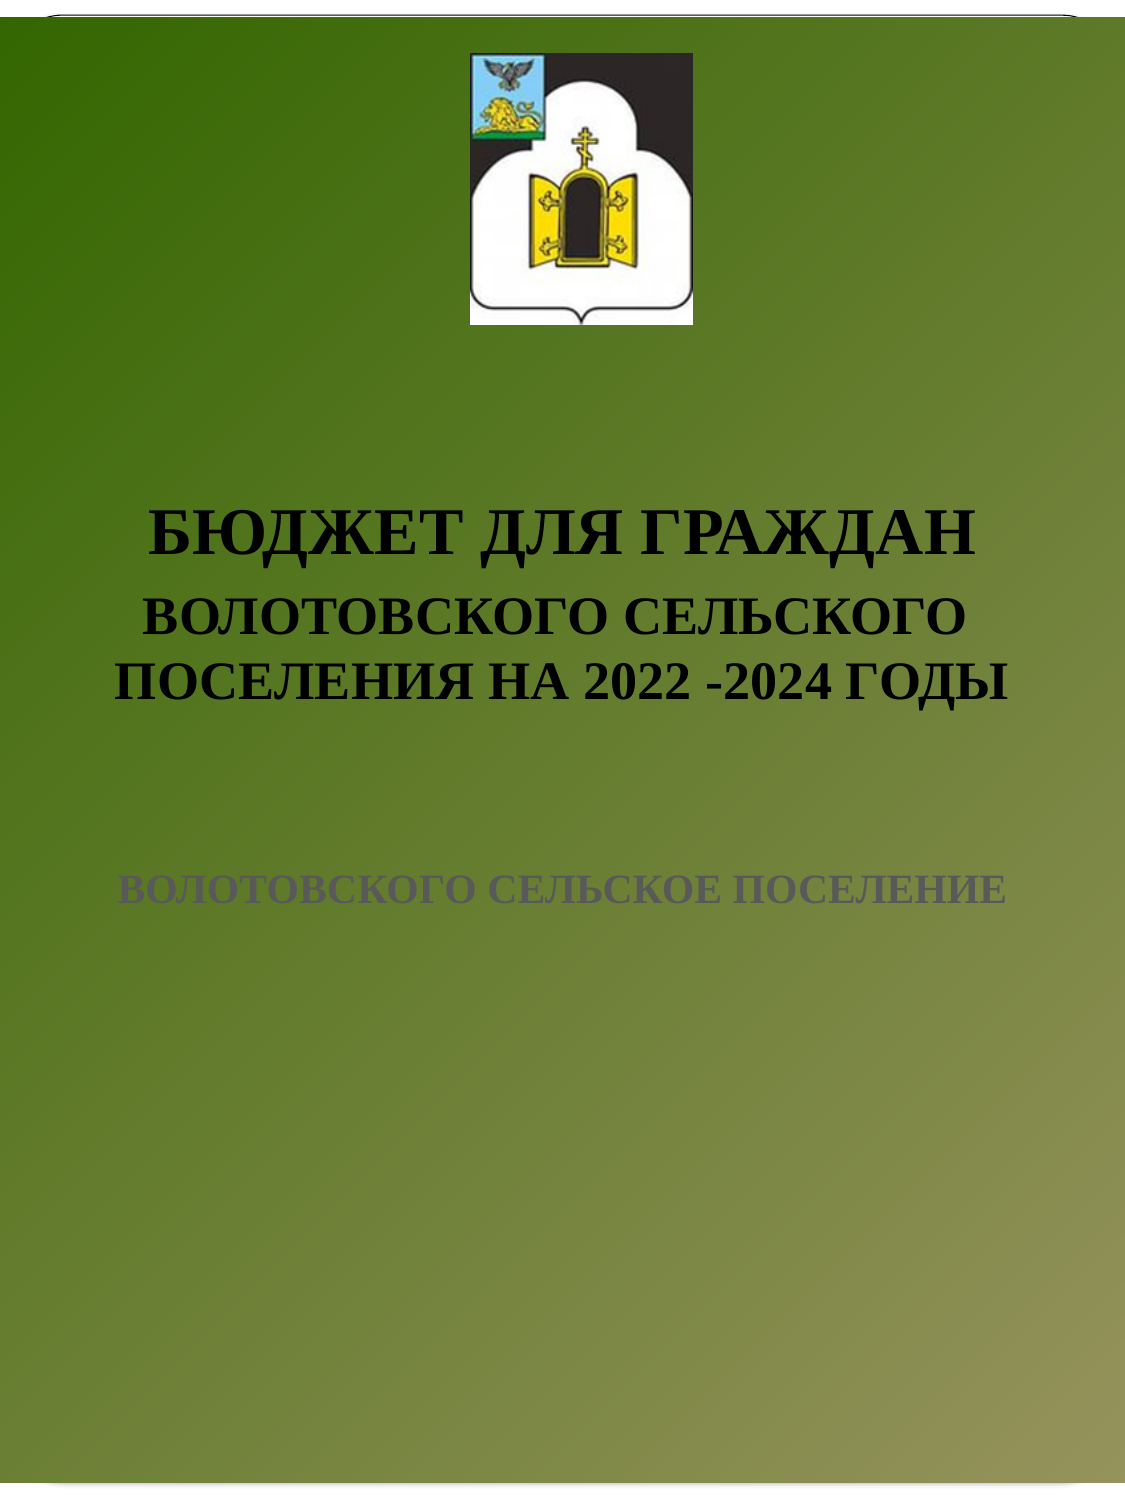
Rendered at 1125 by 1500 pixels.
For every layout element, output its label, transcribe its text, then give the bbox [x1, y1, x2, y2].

picture [470, 52, 693, 326]
list БЮДЖЕТ ДЛЯ ГРАЖДАН ВОЛОТОВСКОГО СЕЛЬСКОГО ПОСЕЛЕНИЯ НА 2022 -2024 ГОДЫ ВОЛОТОВСКОГО СЕЛЬСКОЕ ПОСЕЛЕНИЕ [0, 17, 1125, 1483]
